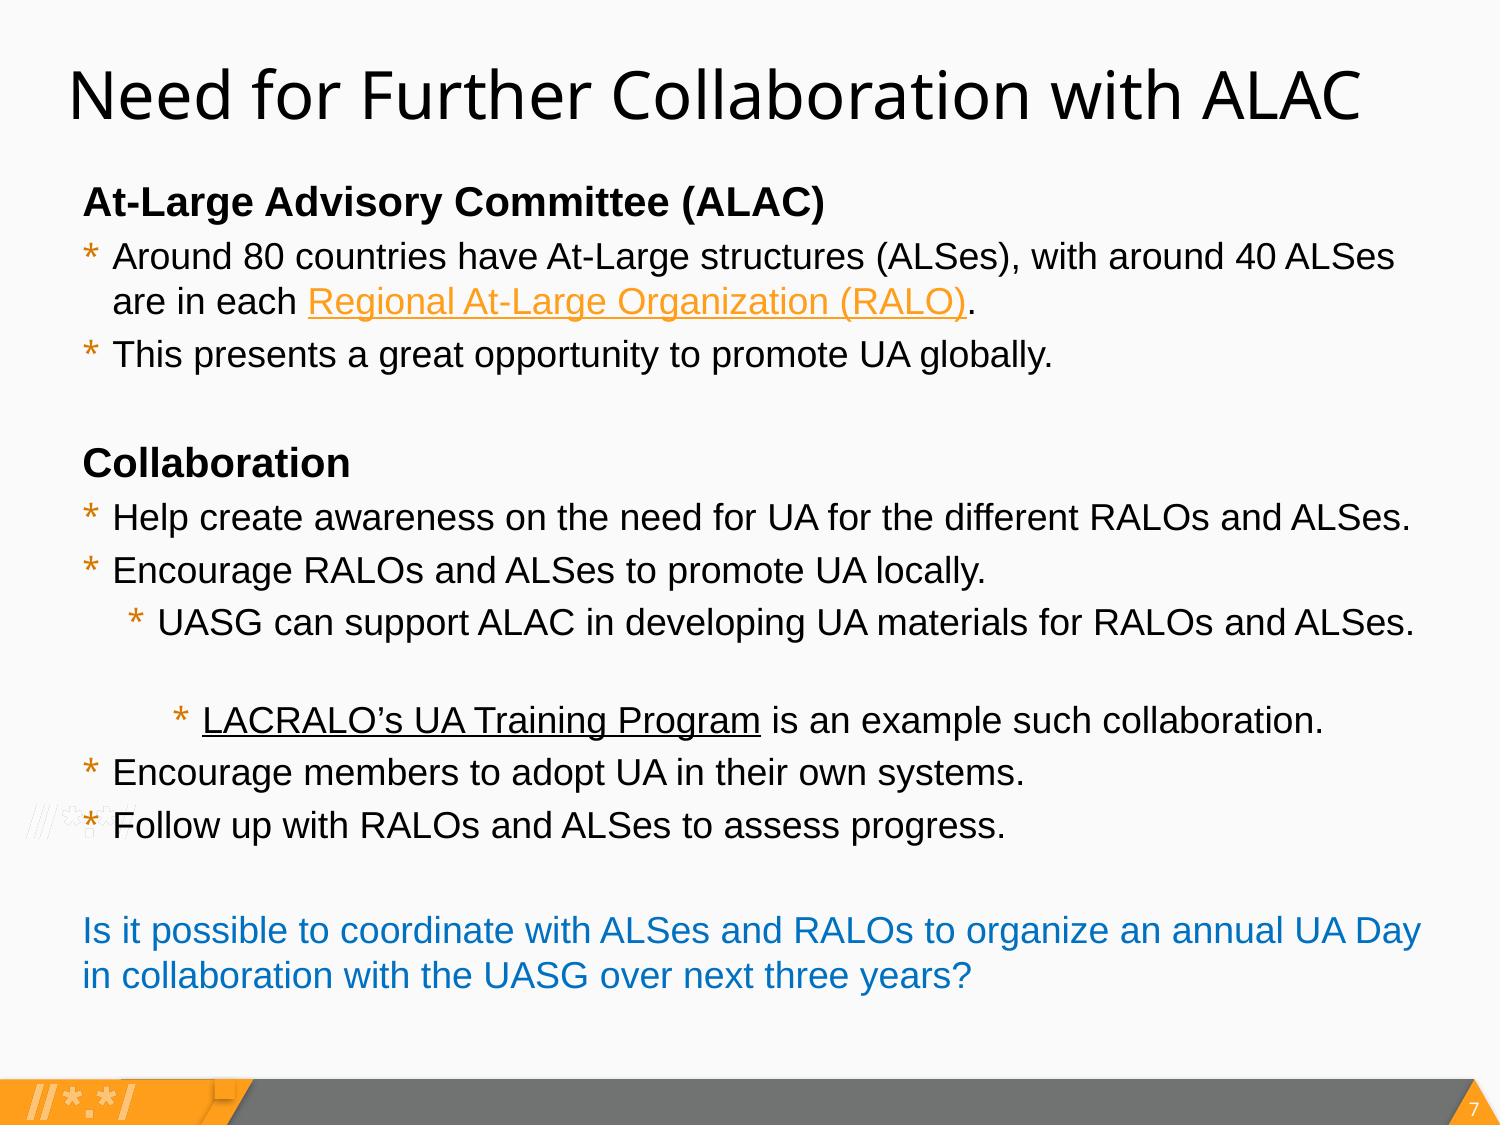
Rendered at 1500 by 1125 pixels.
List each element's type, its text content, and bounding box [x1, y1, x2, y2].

title Need for Further Collaboration with ALAC [52, 45, 1439, 167]
list At-Large Advisory Committee (ALAC) Around 80 countries have At-Large structures (ALSes), with around 40 ALSes are in each Regional At-Large Organization (RALO). This presents a great opportunity to promote UA globally. Collaboration Help create awareness on the need for UA for the different RALOs and ALSes. Encourage RALOs and ALSes to promote UA locally. UASG can support ALAC in developing UA materials for RALOs and ALSes. LACRALO’s UA Training Program is an example such collaboration. Encourage members to adopt UA in their own systems. Follow up with RALOs and ALSes to assess progress. Is it possible to coordinate with ALSes and RALOs to organize an annual UA Day in collaboration with the UASG over next three years? [52, 167, 1439, 1014]
